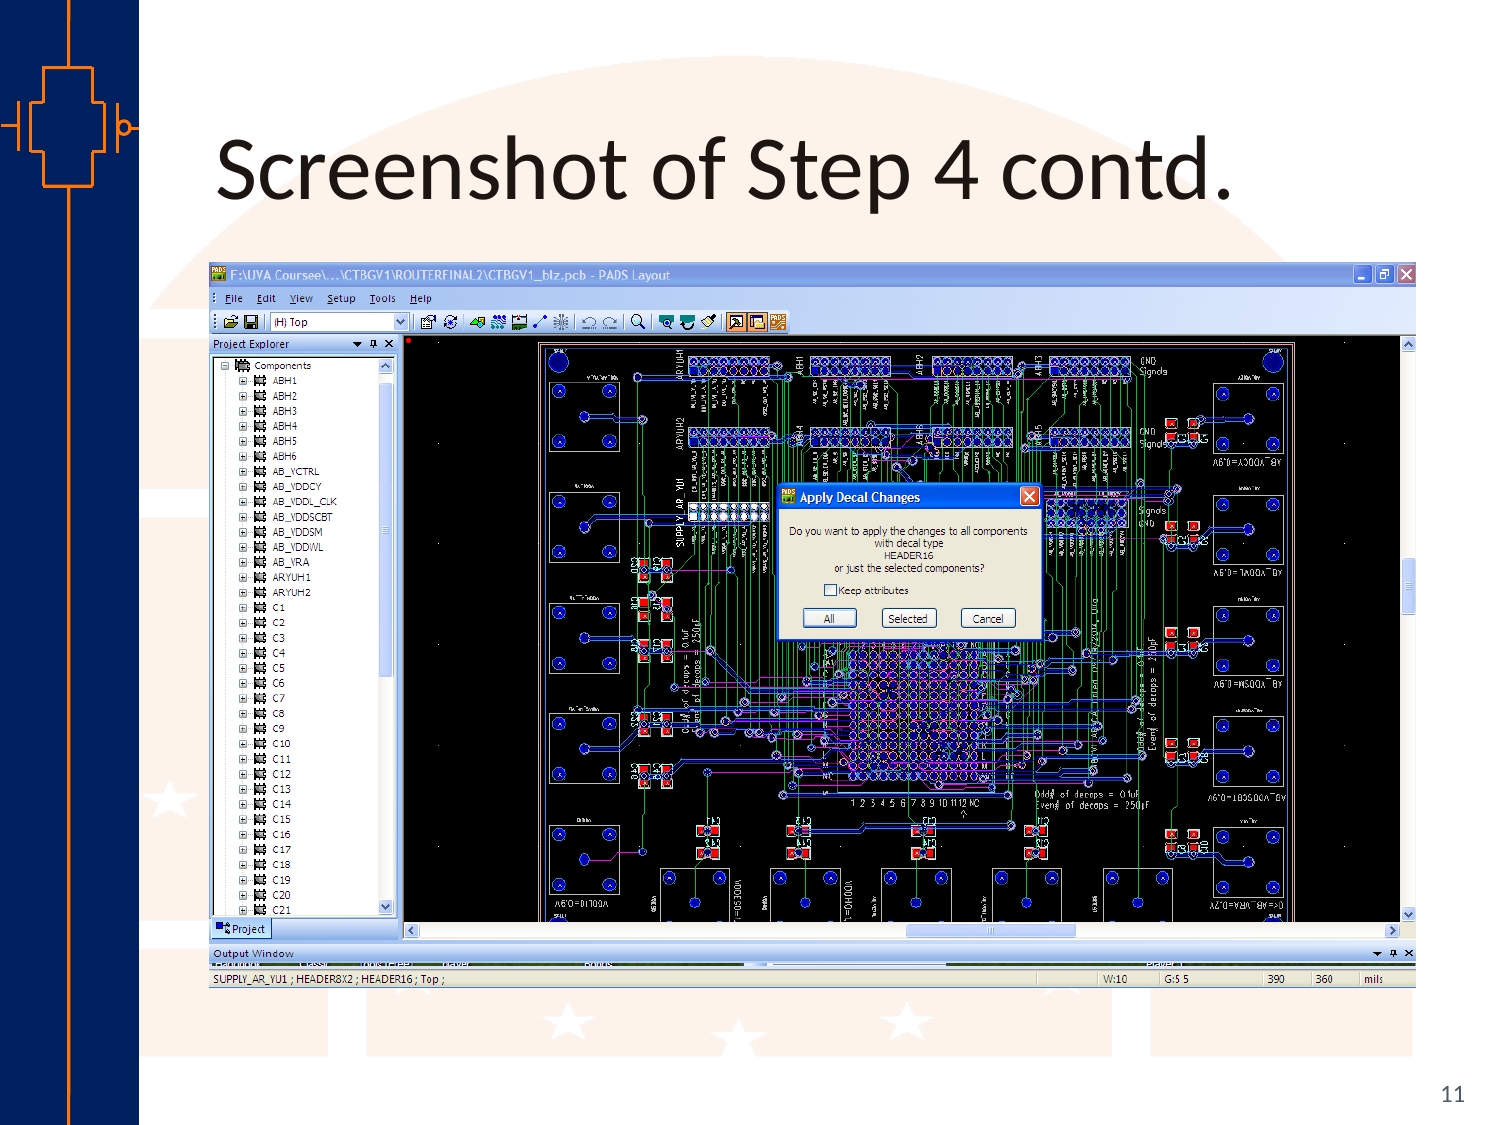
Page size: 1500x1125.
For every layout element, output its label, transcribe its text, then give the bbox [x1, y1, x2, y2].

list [209, 262, 1416, 988]
title Screenshot of Step 4 contd. [200, 37, 1388, 225]
slide_number 11 [1425, 1062, 1488, 1123]
